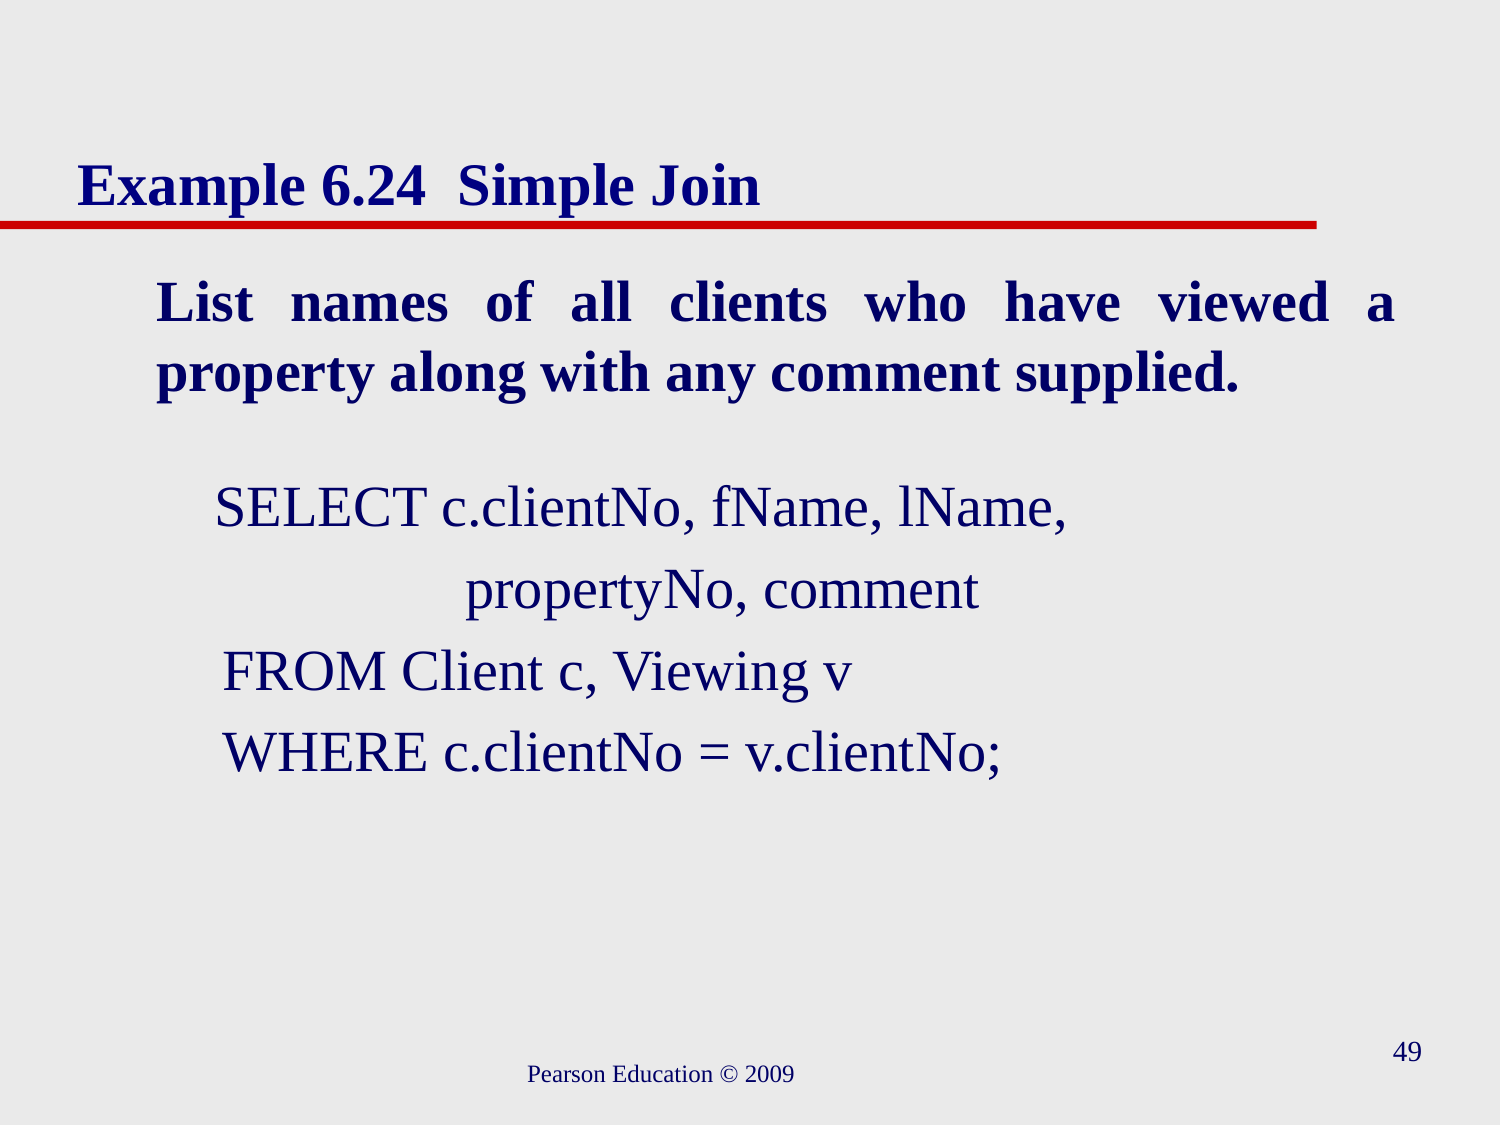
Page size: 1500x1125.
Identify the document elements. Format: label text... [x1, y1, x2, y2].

list List names of all clients who have viewed a property along with any comment supplied. SELECT c.clientNo, fName, lName, propertyNo, comment FROM Client c, Viewing v WHERE c.clientNo = v.clientNo; [84, 255, 1412, 931]
text_box Pearson Education © 2009 [512, 1050, 1038, 1095]
slide_number 49 [1124, 1012, 1438, 1088]
title Example 6.24 Simple Join [62, 43, 1338, 226]
